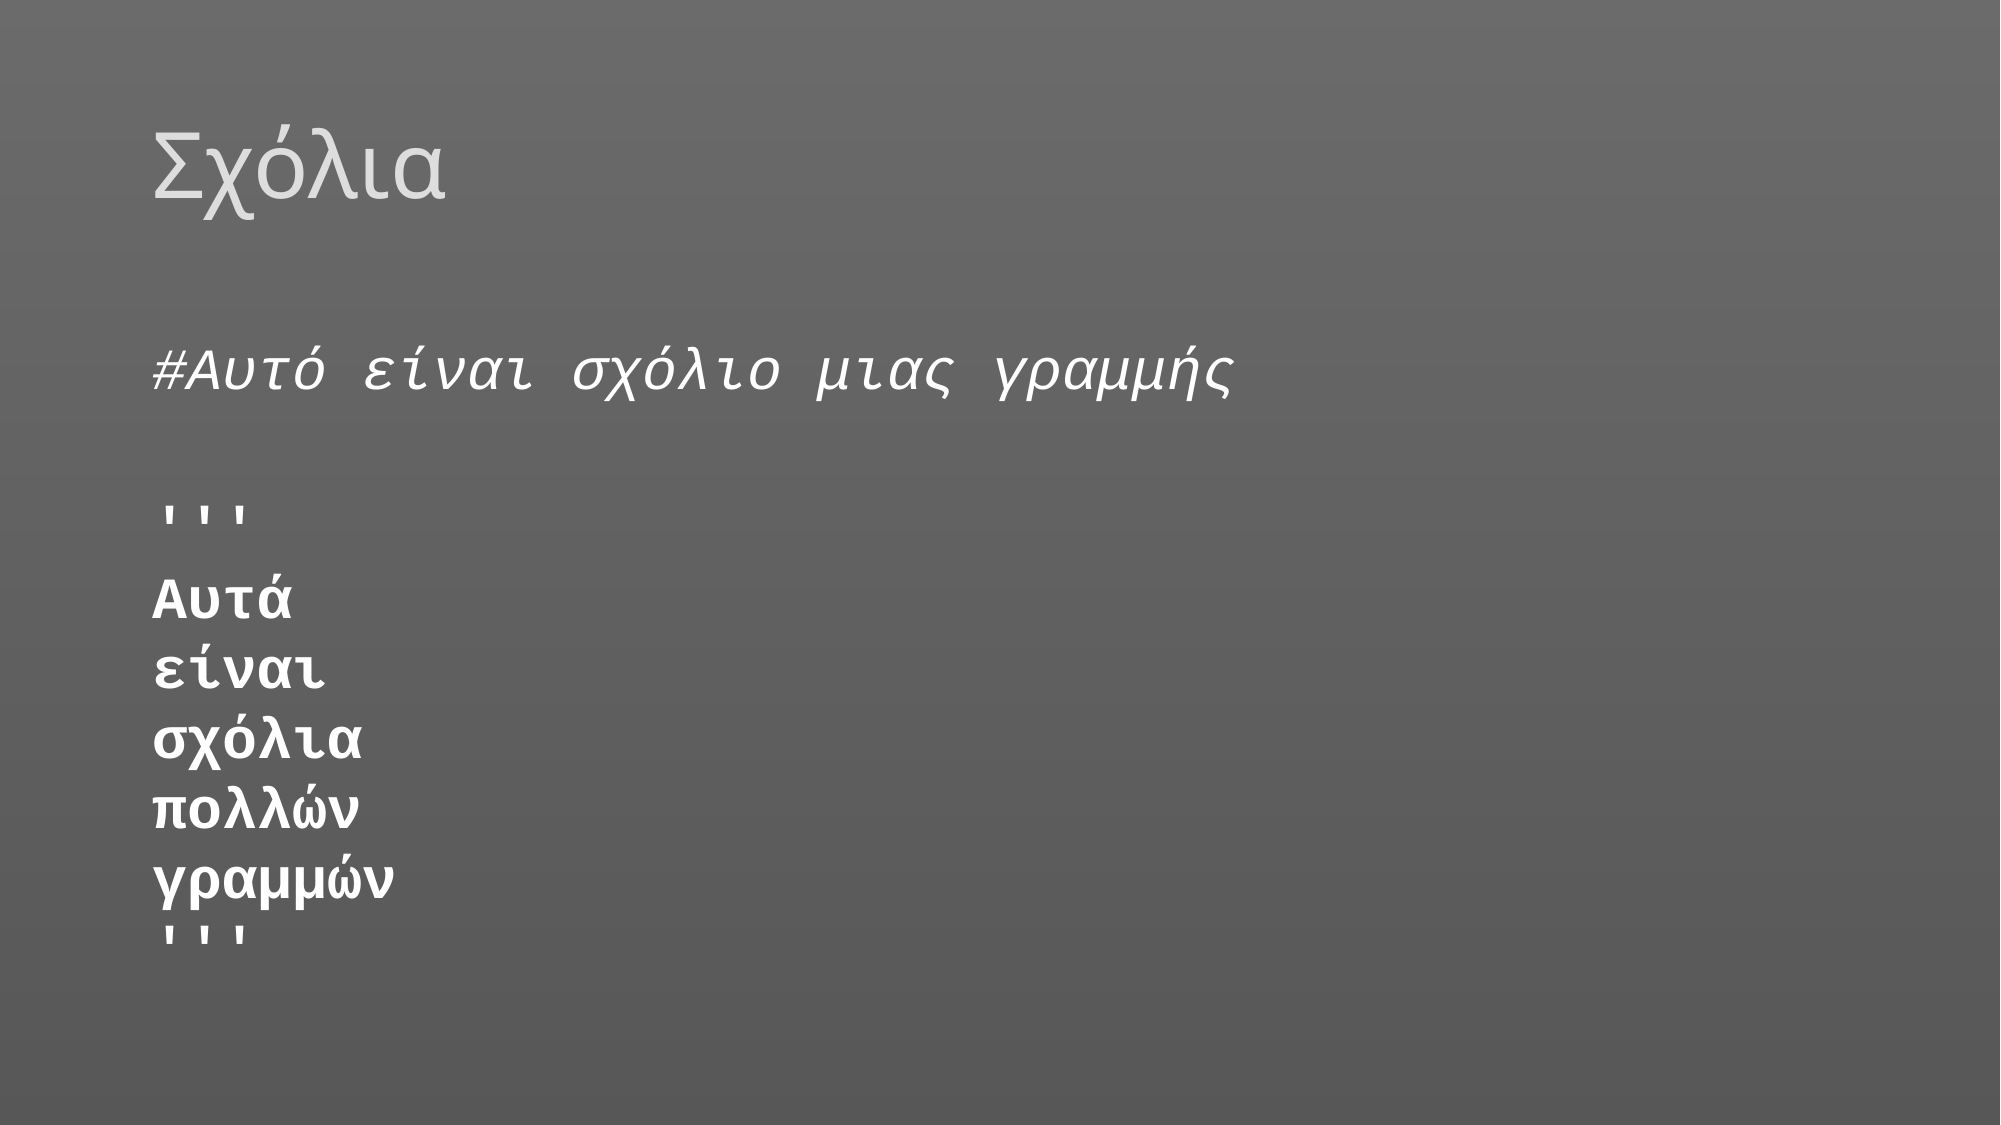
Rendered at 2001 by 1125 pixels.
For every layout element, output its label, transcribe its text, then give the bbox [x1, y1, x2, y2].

title Σχόλια [137, 59, 1863, 278]
text_box ''' Αυτά είναι σχόλια πολλών γραμμών ''' [137, 482, 1015, 988]
text_box #Αυτό είναι σχόλιο μιας γραμμής [137, 324, 1520, 409]
